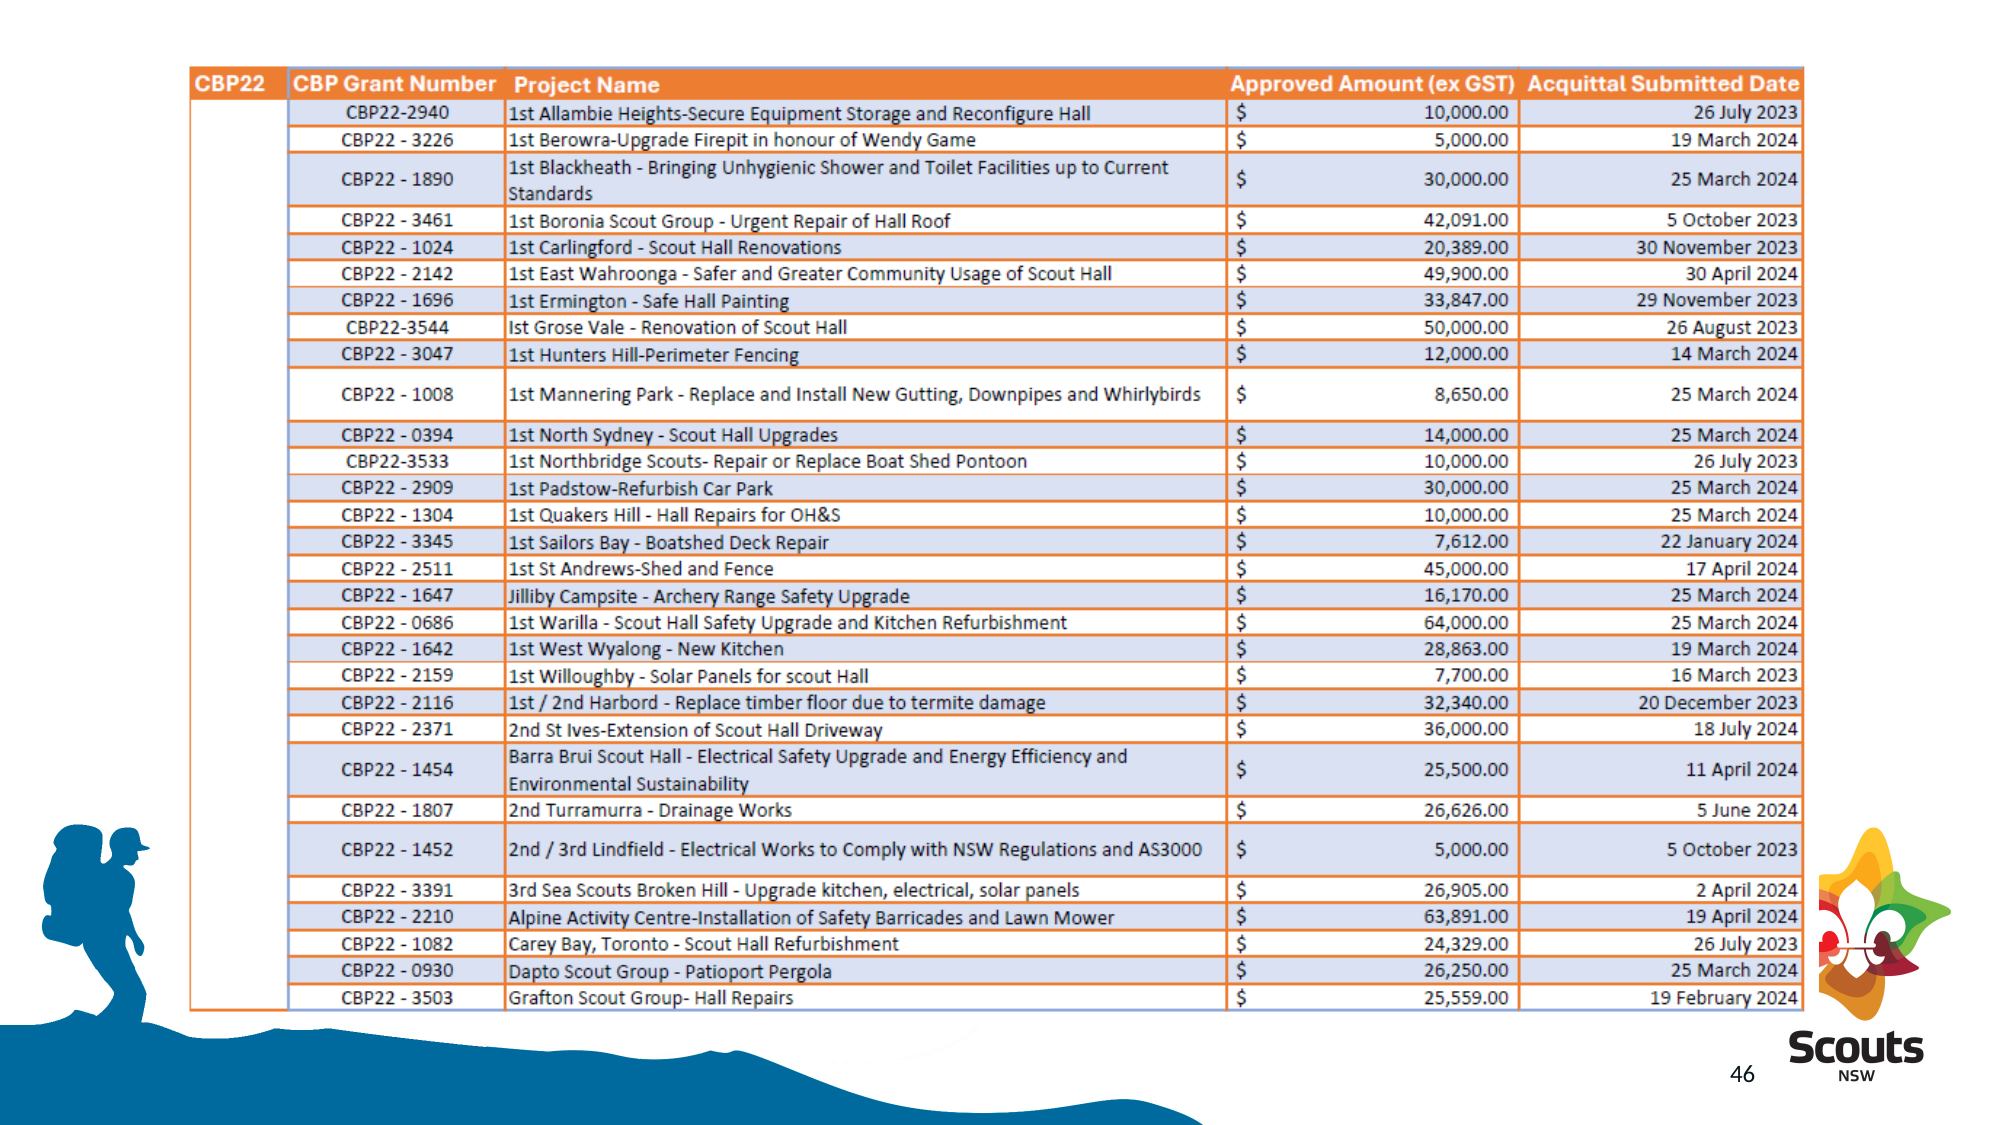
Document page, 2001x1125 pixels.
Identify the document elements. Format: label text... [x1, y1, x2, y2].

slide_number 46 [1320, 1042, 1771, 1103]
picture [0, 0, 2001, 1125]
